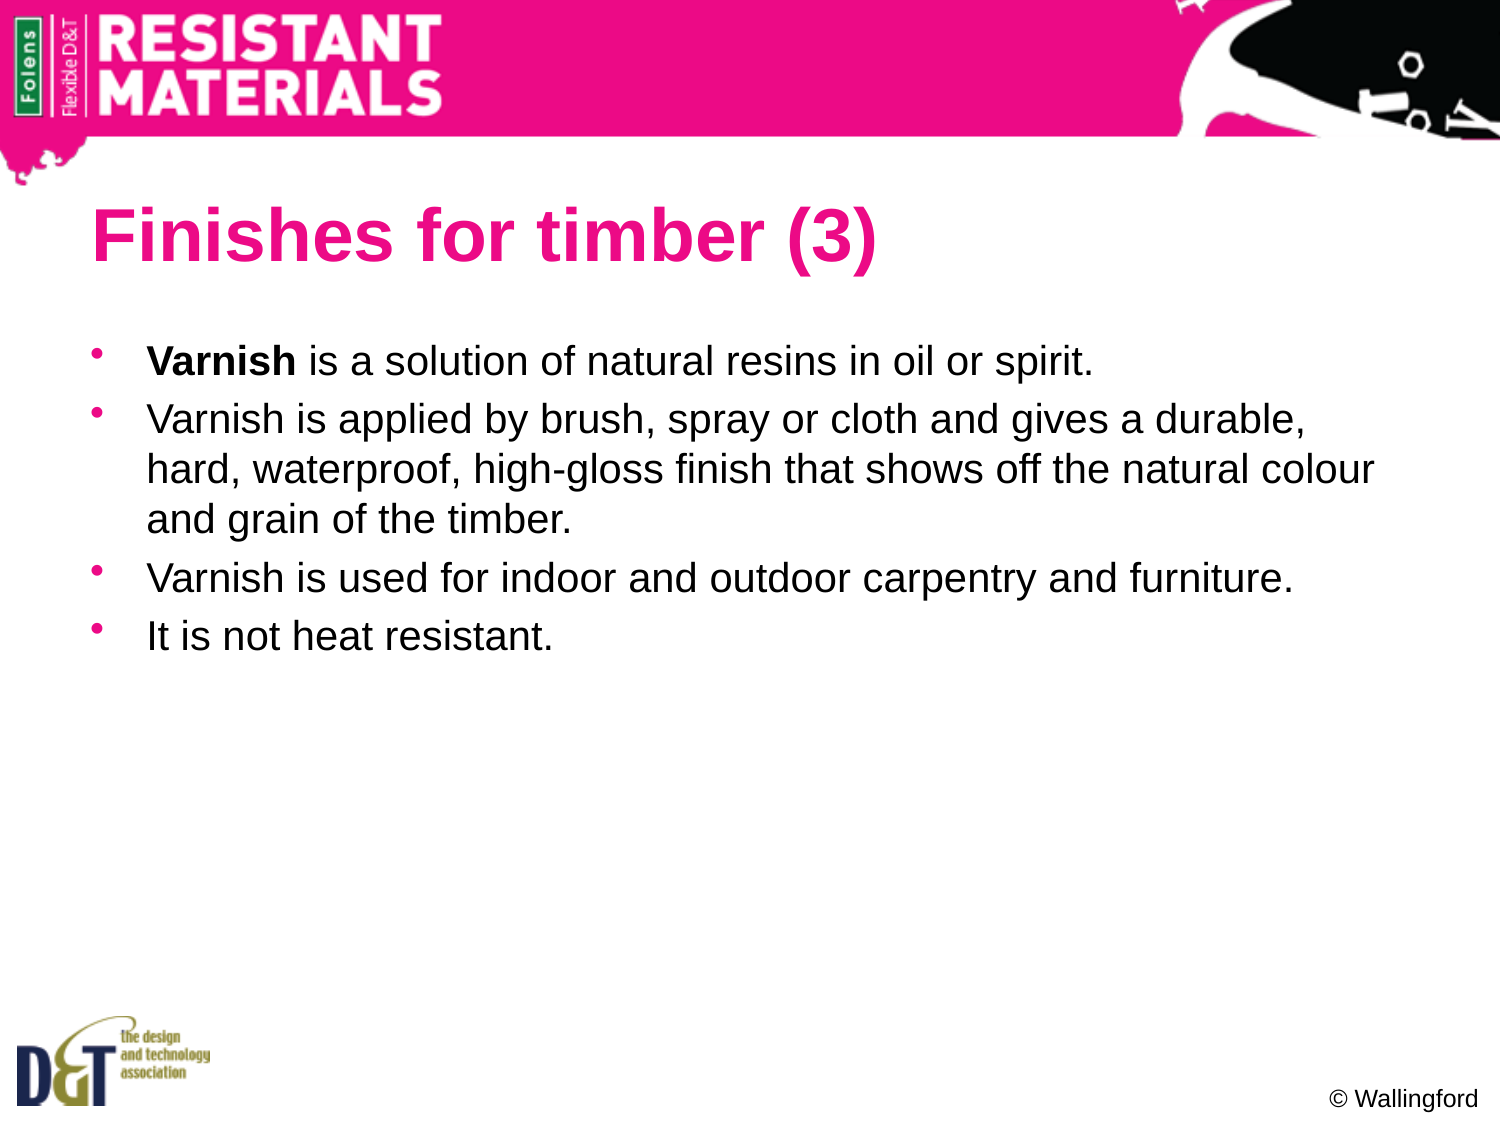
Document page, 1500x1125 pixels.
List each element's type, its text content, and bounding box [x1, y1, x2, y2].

text_box © Wallingford [1257, 1074, 1495, 1125]
picture [0, 0, 1500, 1125]
title Finishes for timber (3) [76, 160, 1427, 301]
list Varnish is a solution of natural resins in oil or spirit. Varnish is applied by brush, spray or cloth and gives a durable, hard, waterproof, high-gloss finish that shows off the natural colour and grain of the timber. Varnish is used for indoor and outdoor carpentry and furniture. It is not heat resistant. [75, 326, 1425, 1005]
